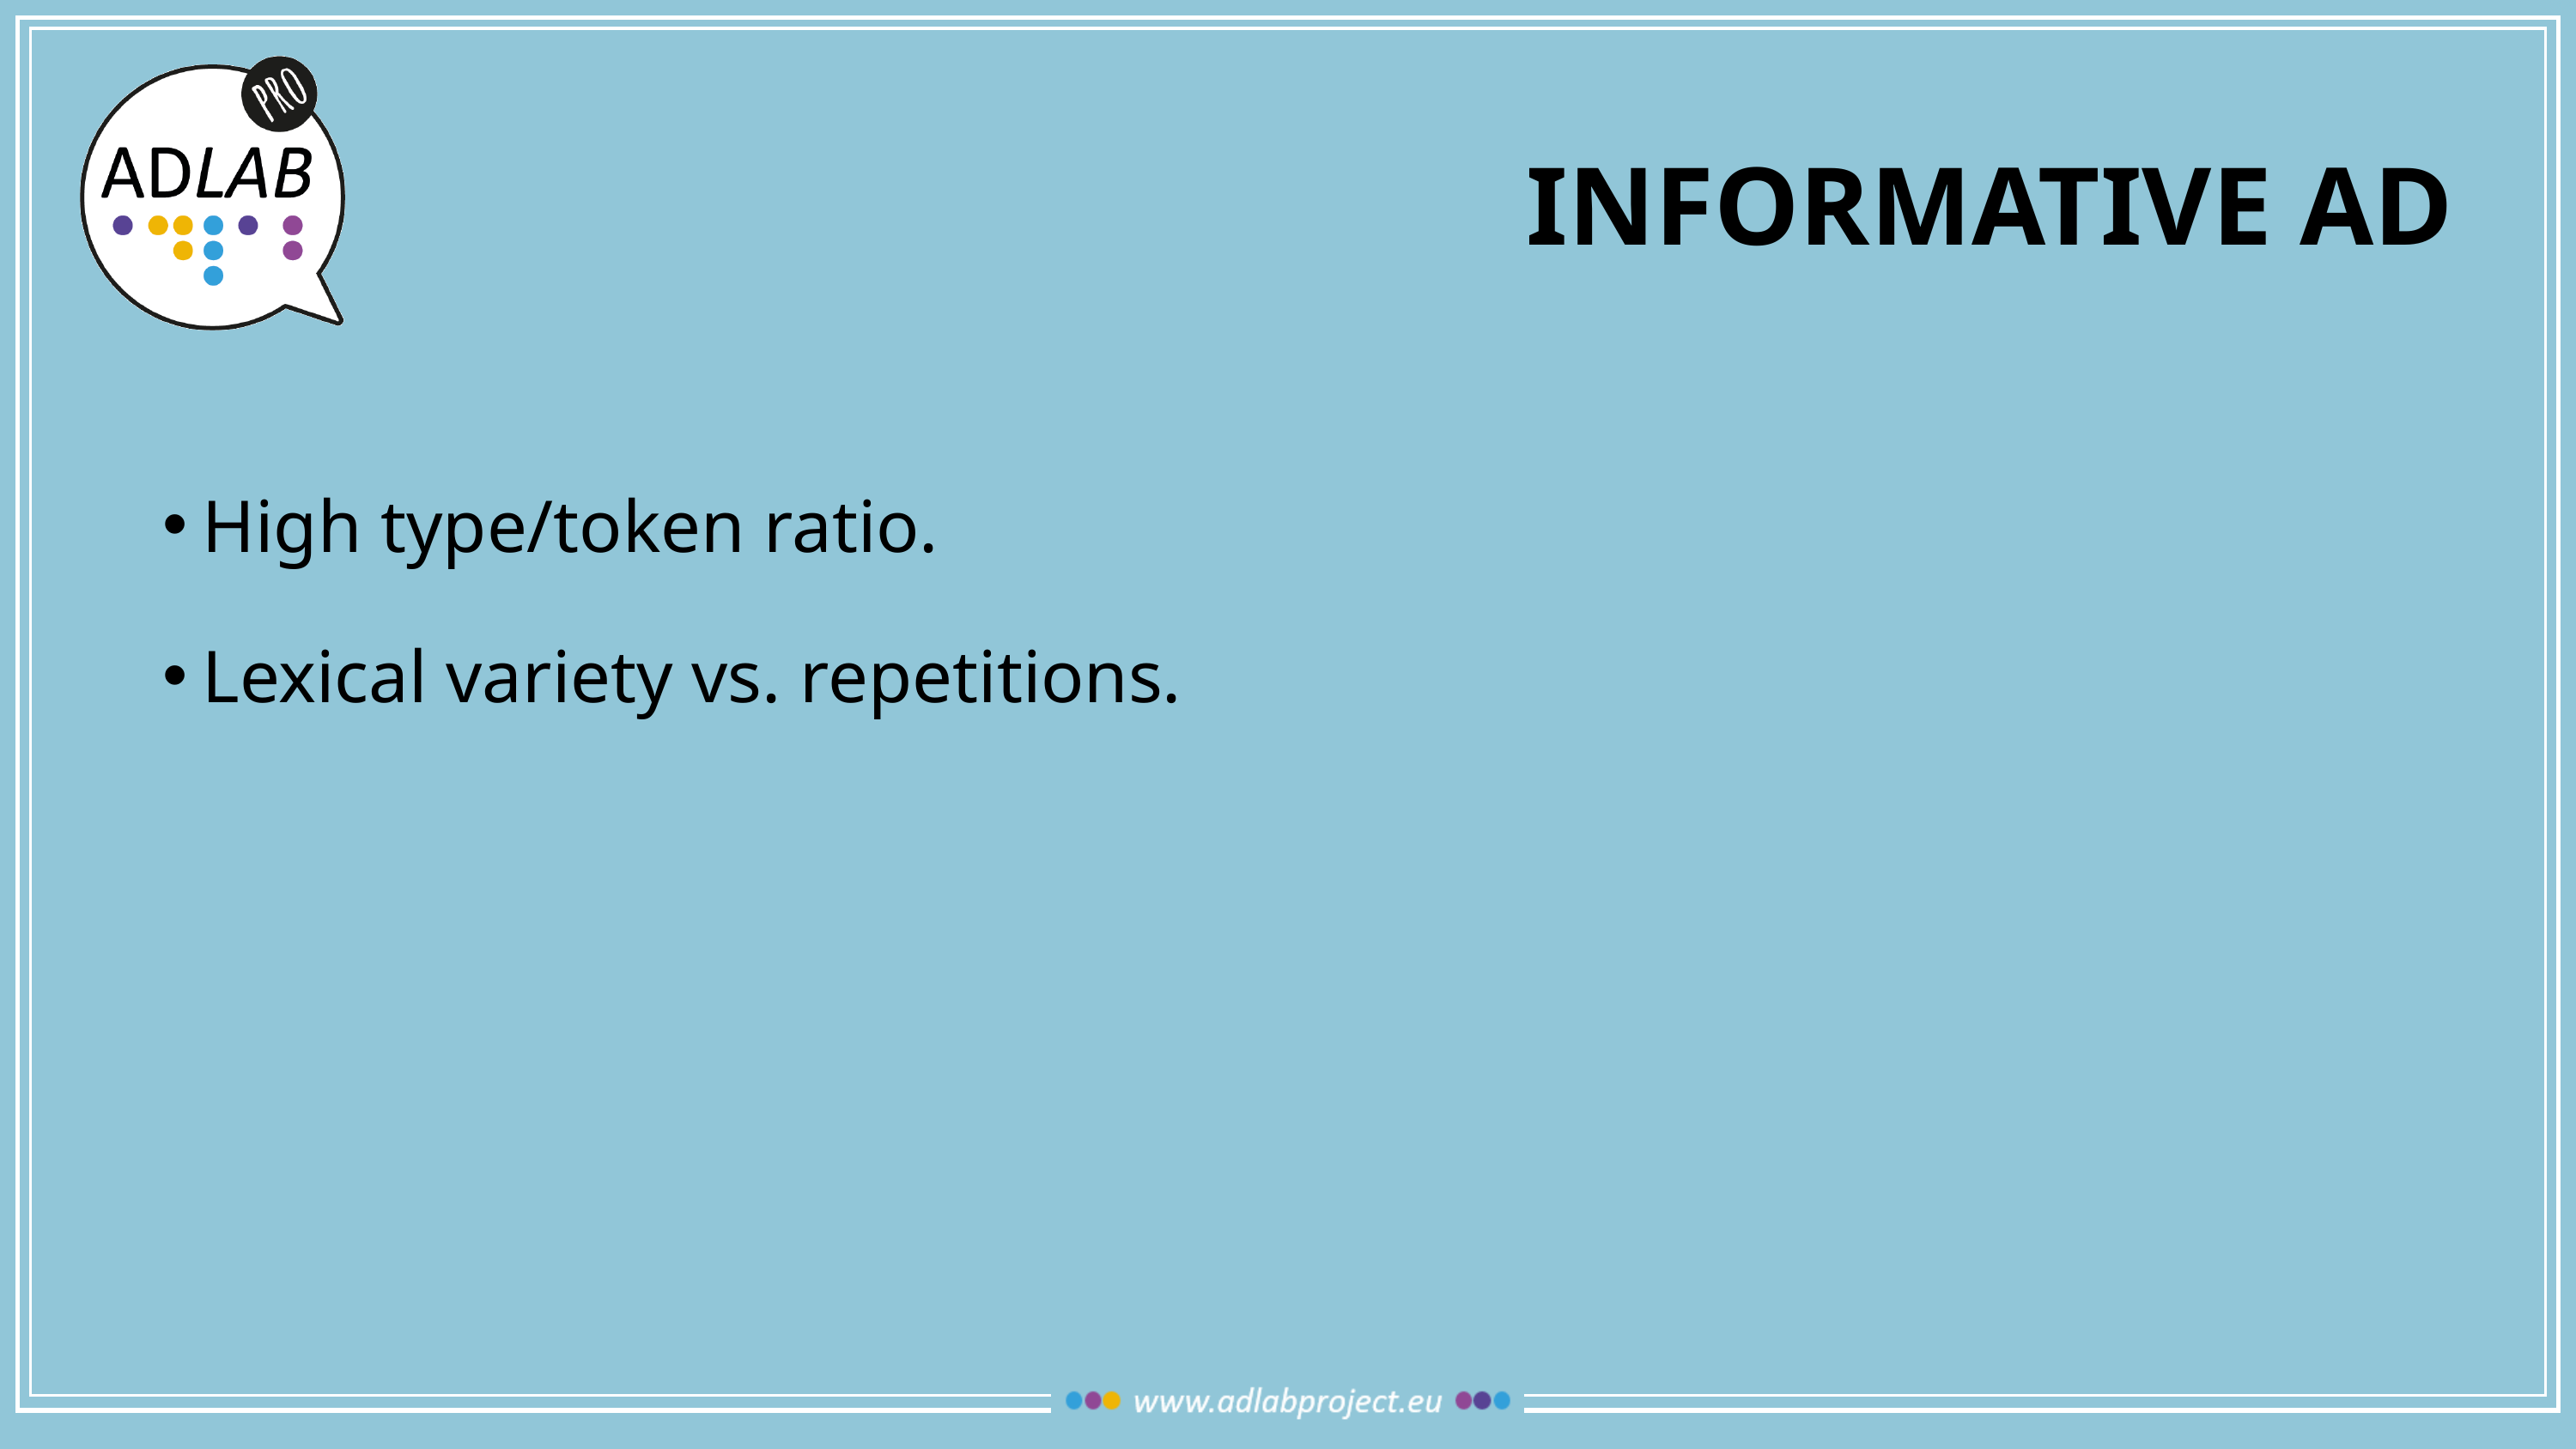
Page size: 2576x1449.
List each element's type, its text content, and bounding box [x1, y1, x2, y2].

title Informative AD [384, 70, 2467, 351]
picture [1051, 1378, 1524, 1429]
picture [72, 49, 353, 330]
list High type/token ratio. Lexical variety vs. repetitions. [150, 431, 2467, 1087]
